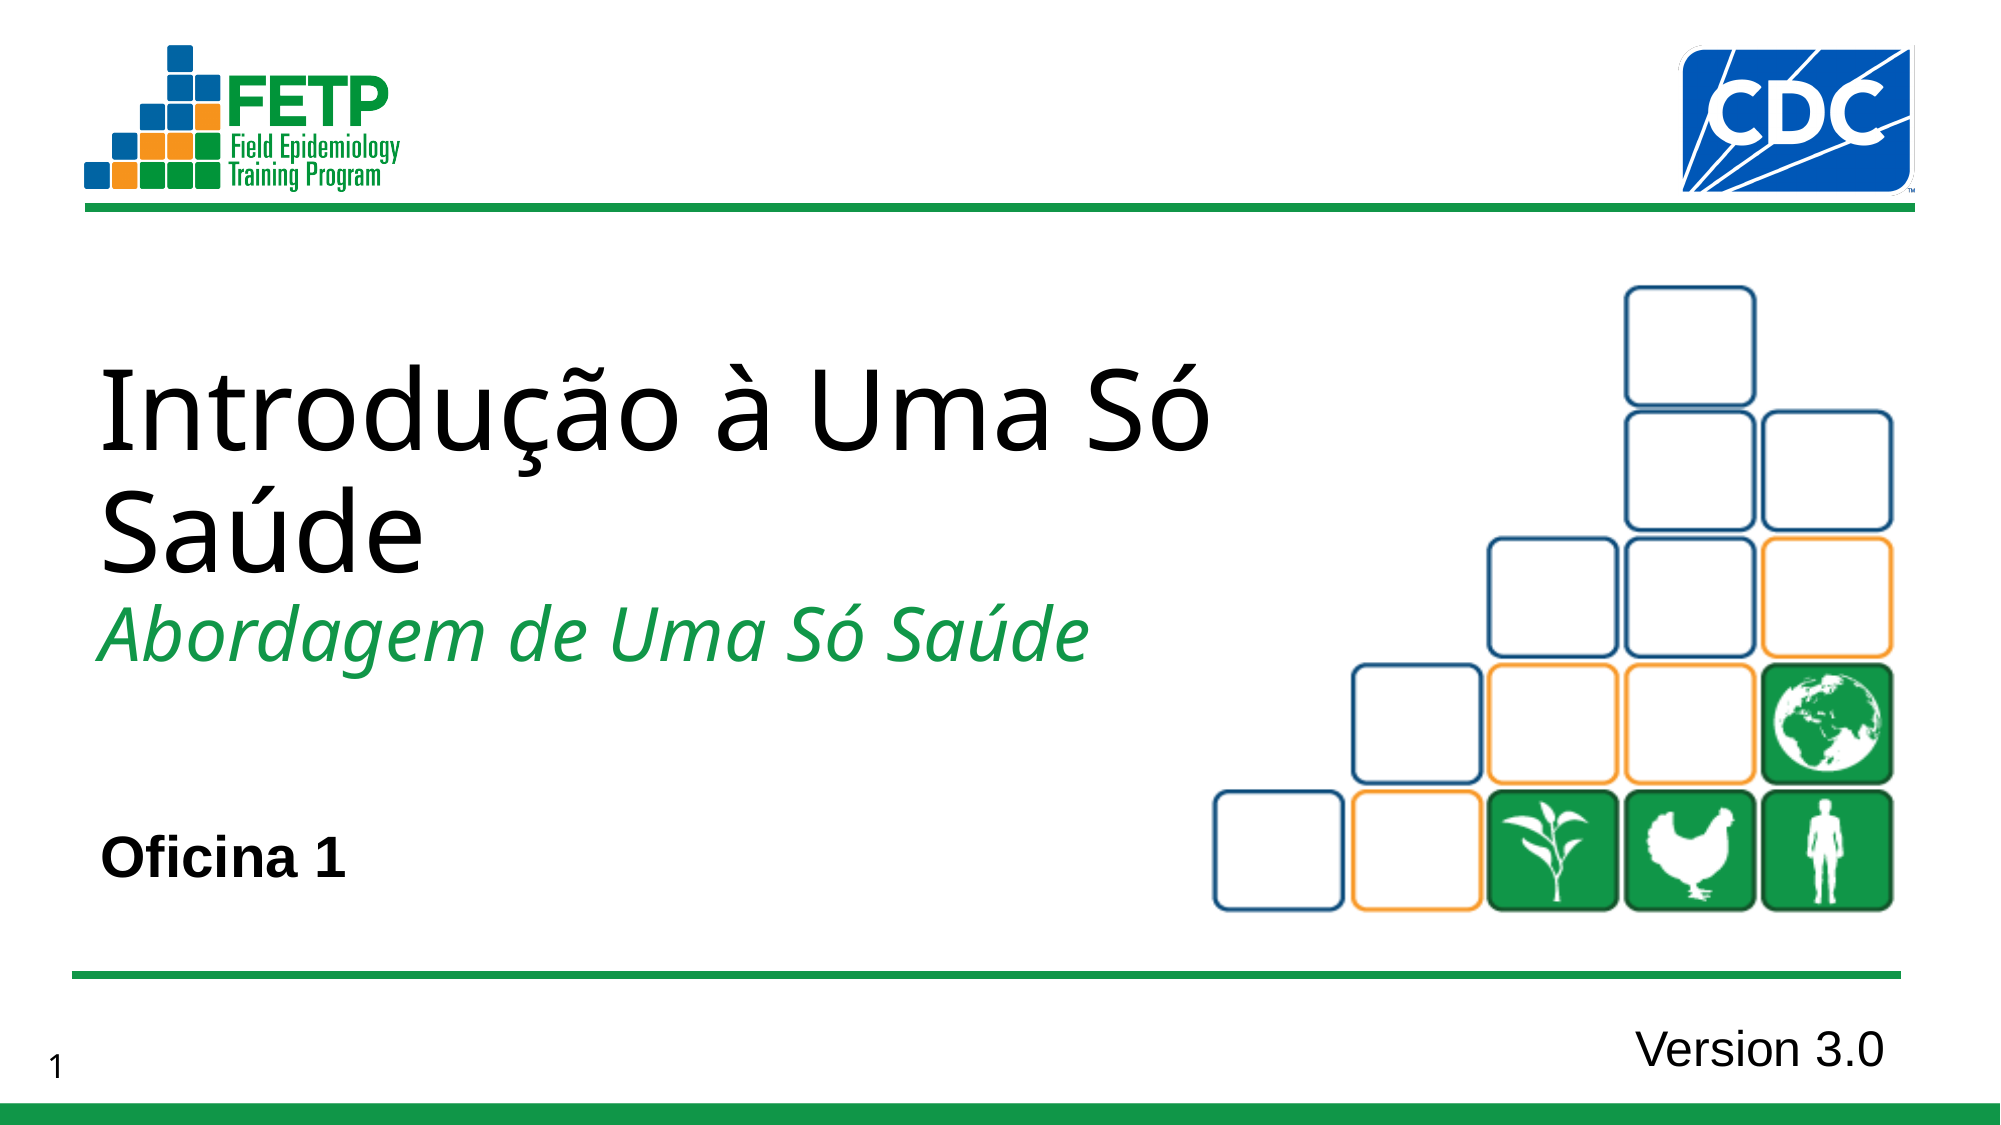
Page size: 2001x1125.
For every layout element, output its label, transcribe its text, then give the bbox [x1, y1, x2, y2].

picture [1186, 254, 1915, 928]
list Introdução à Uma Só Saúde [84, 346, 1477, 607]
picture [1678, 45, 1915, 196]
list Oficina 1 [85, 812, 574, 898]
picture [84, 45, 400, 192]
